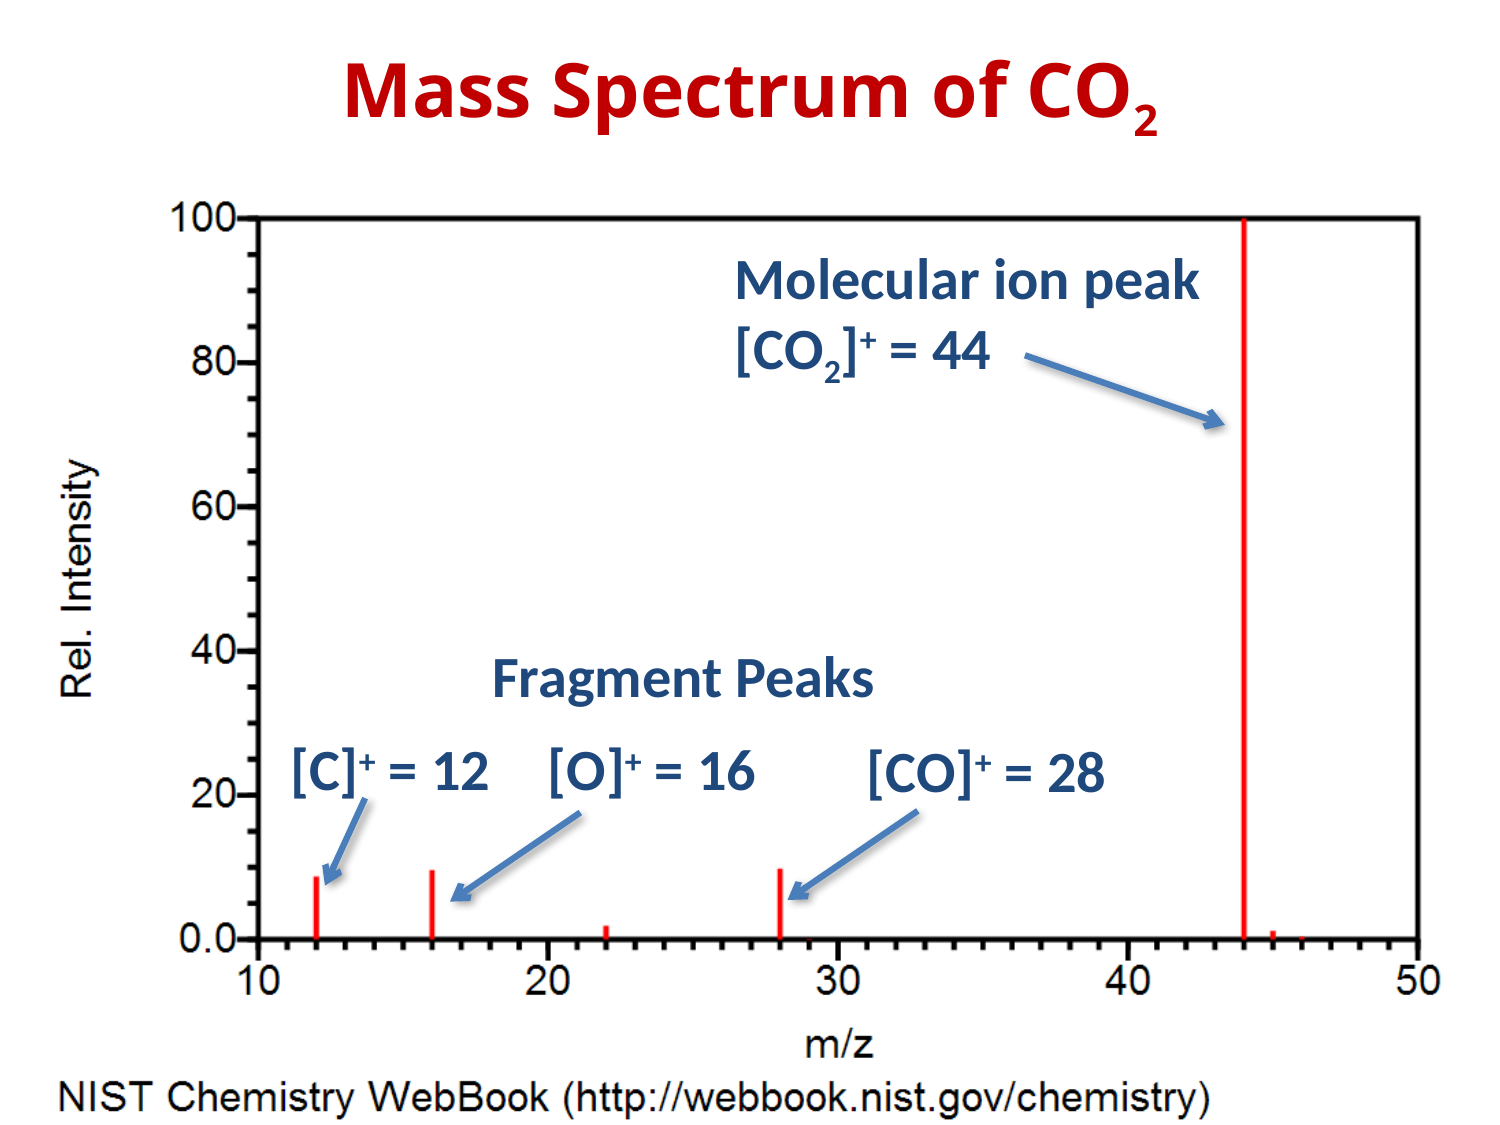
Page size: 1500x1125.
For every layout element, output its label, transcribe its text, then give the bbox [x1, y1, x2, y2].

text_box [449, 812, 581, 902]
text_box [324, 797, 366, 886]
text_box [1024, 354, 1226, 426]
picture [39, 191, 1451, 1125]
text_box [787, 810, 919, 901]
title Mass Spectrum of CO2 [75, 0, 1425, 188]
